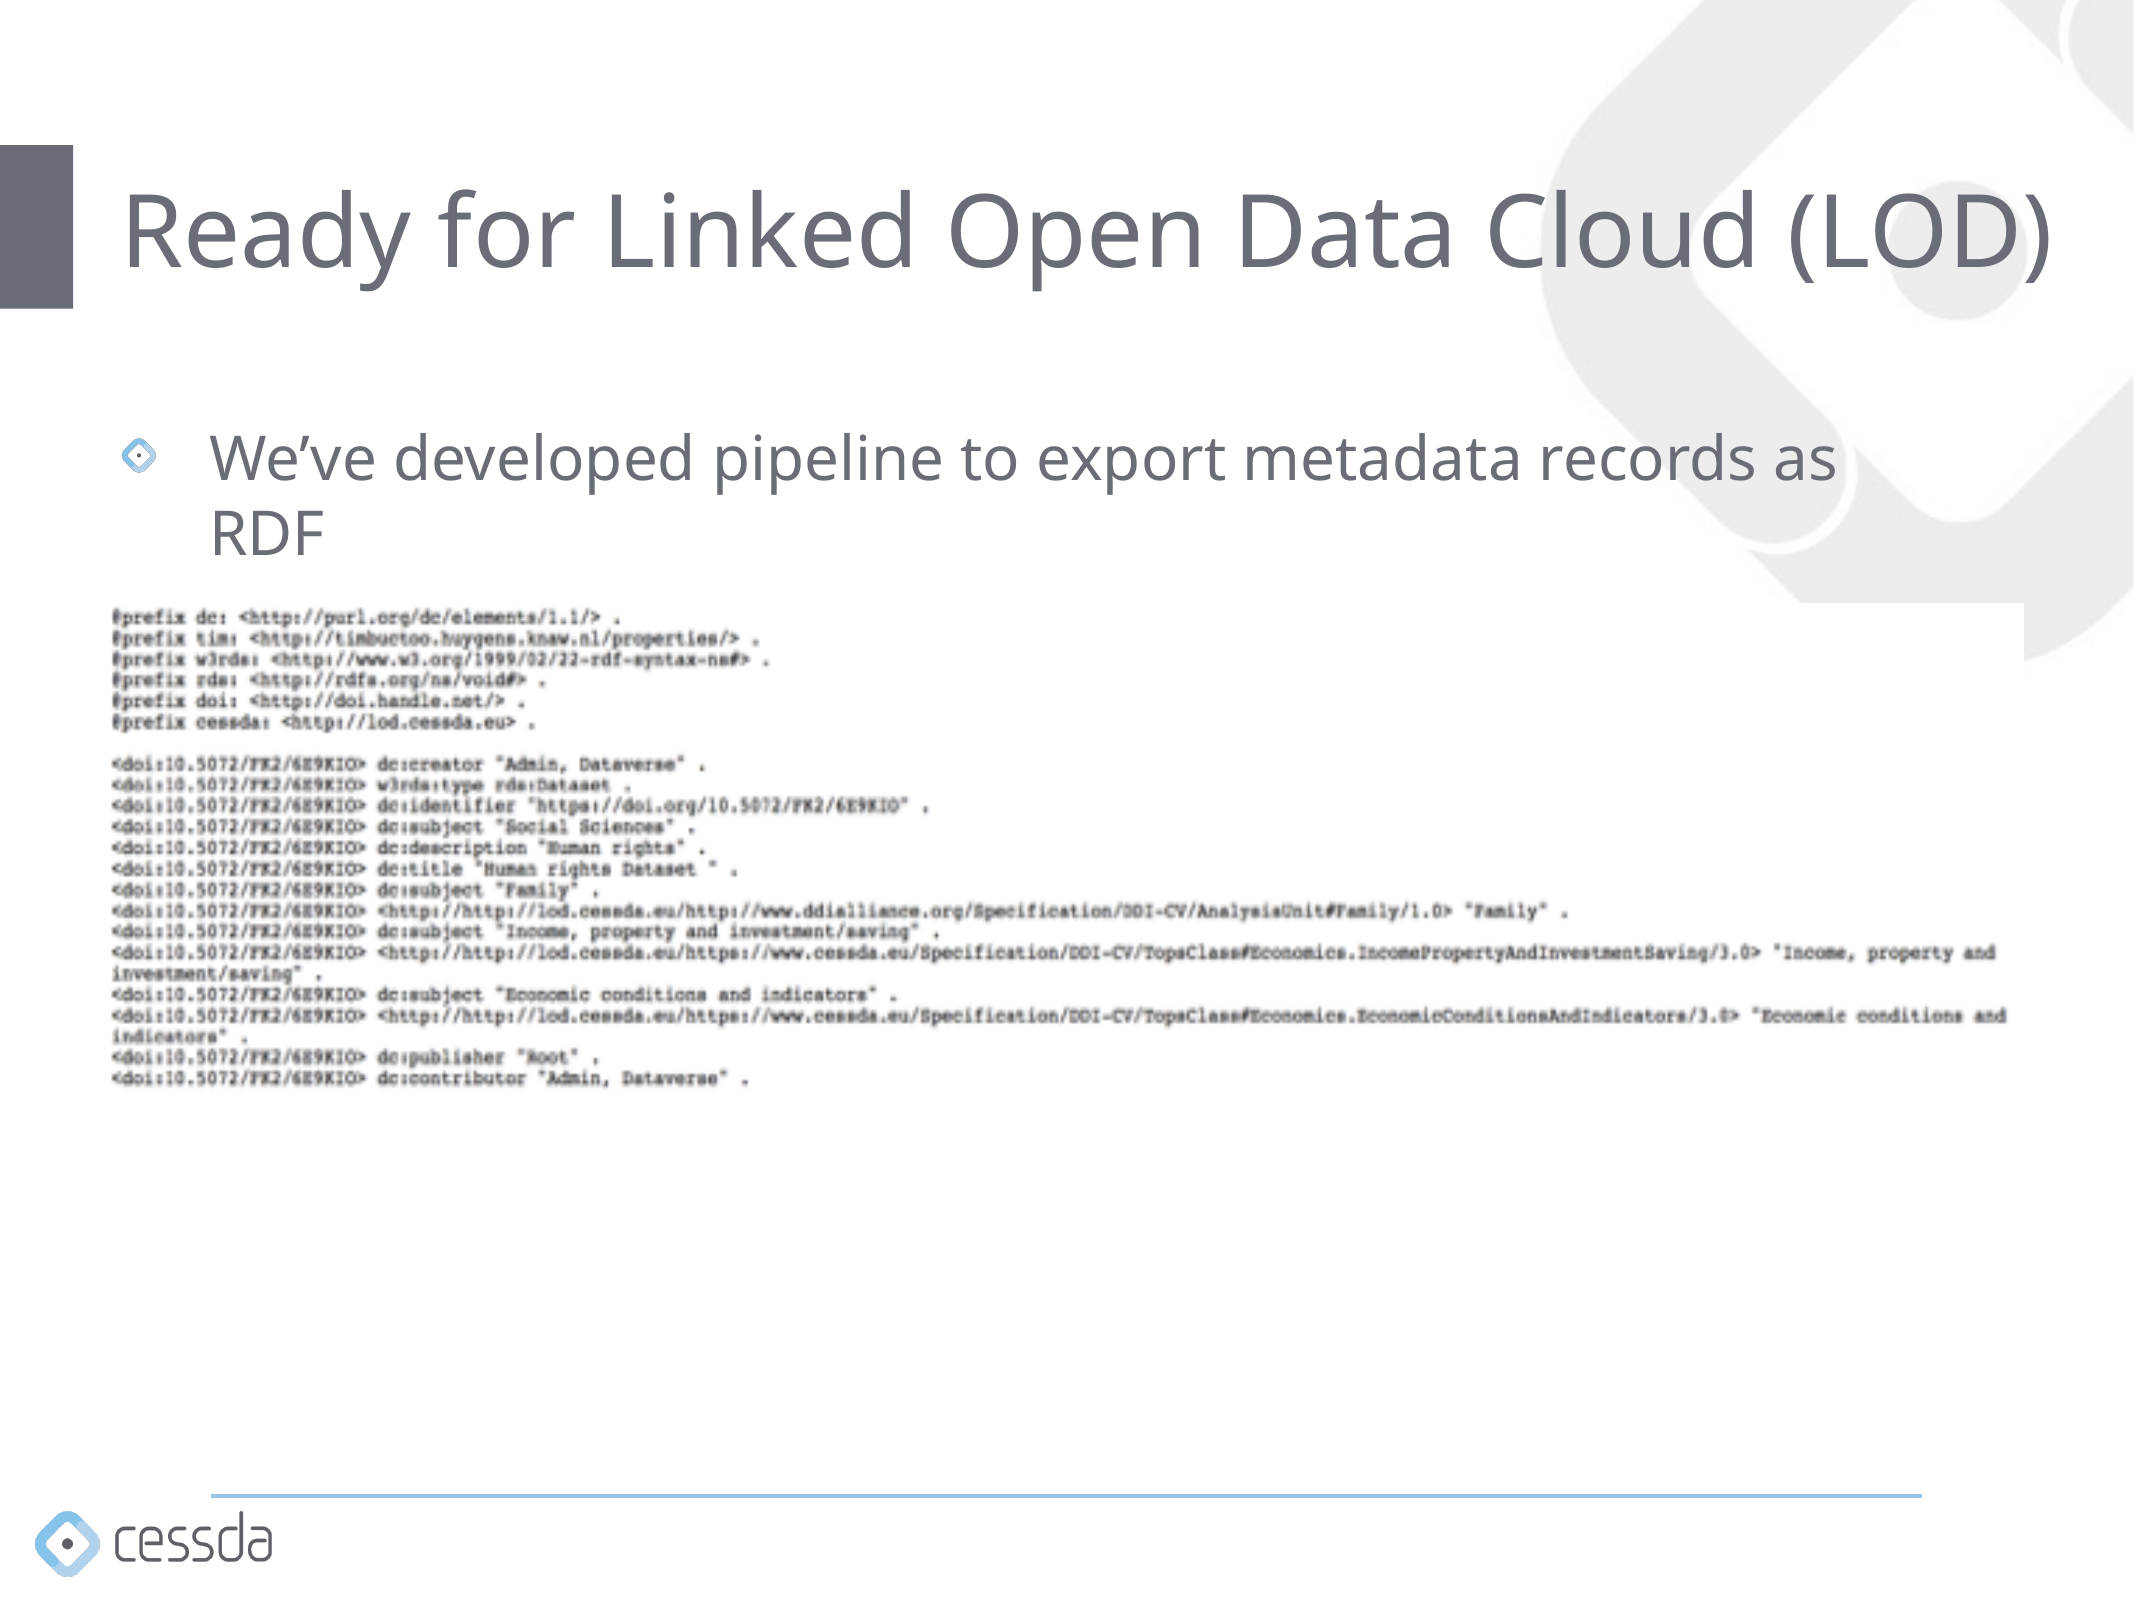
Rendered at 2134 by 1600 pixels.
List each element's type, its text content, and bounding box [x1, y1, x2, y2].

title Ready for Linked Open Data Cloud (LOD) [111, 144, 2134, 310]
picture [0, 0, 2134, 1600]
list We’ve developed pipeline to export metadata records as RDF [111, 408, 1923, 577]
